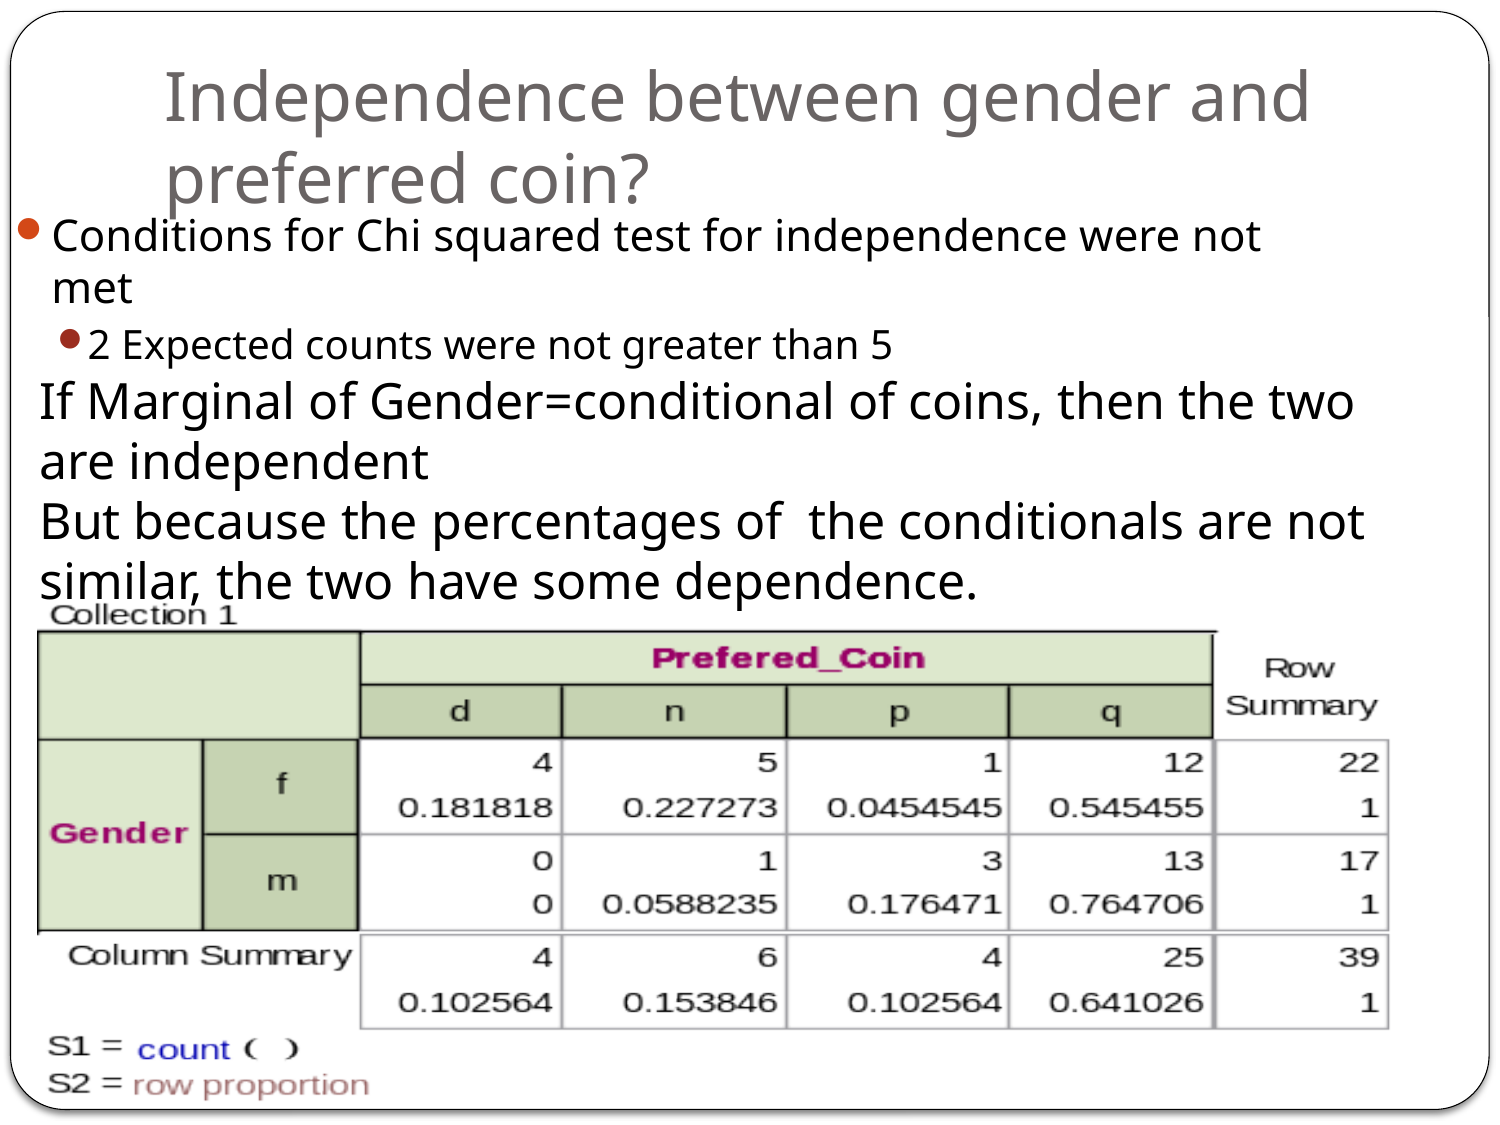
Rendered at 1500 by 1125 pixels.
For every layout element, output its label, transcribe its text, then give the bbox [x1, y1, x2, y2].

text_box If Marginal of Gender=conditional of coins, then the two are independent But because the percentages of the conditionals are not similar, the two have some dependence. [24, 362, 1438, 618]
picture [37, 574, 1451, 1125]
title Independence between gender and preferred coin? [150, 45, 1425, 233]
list Conditions for Chi squared test for independence were not met 2 Expected counts were not greater than 5 [0, 200, 1350, 375]
